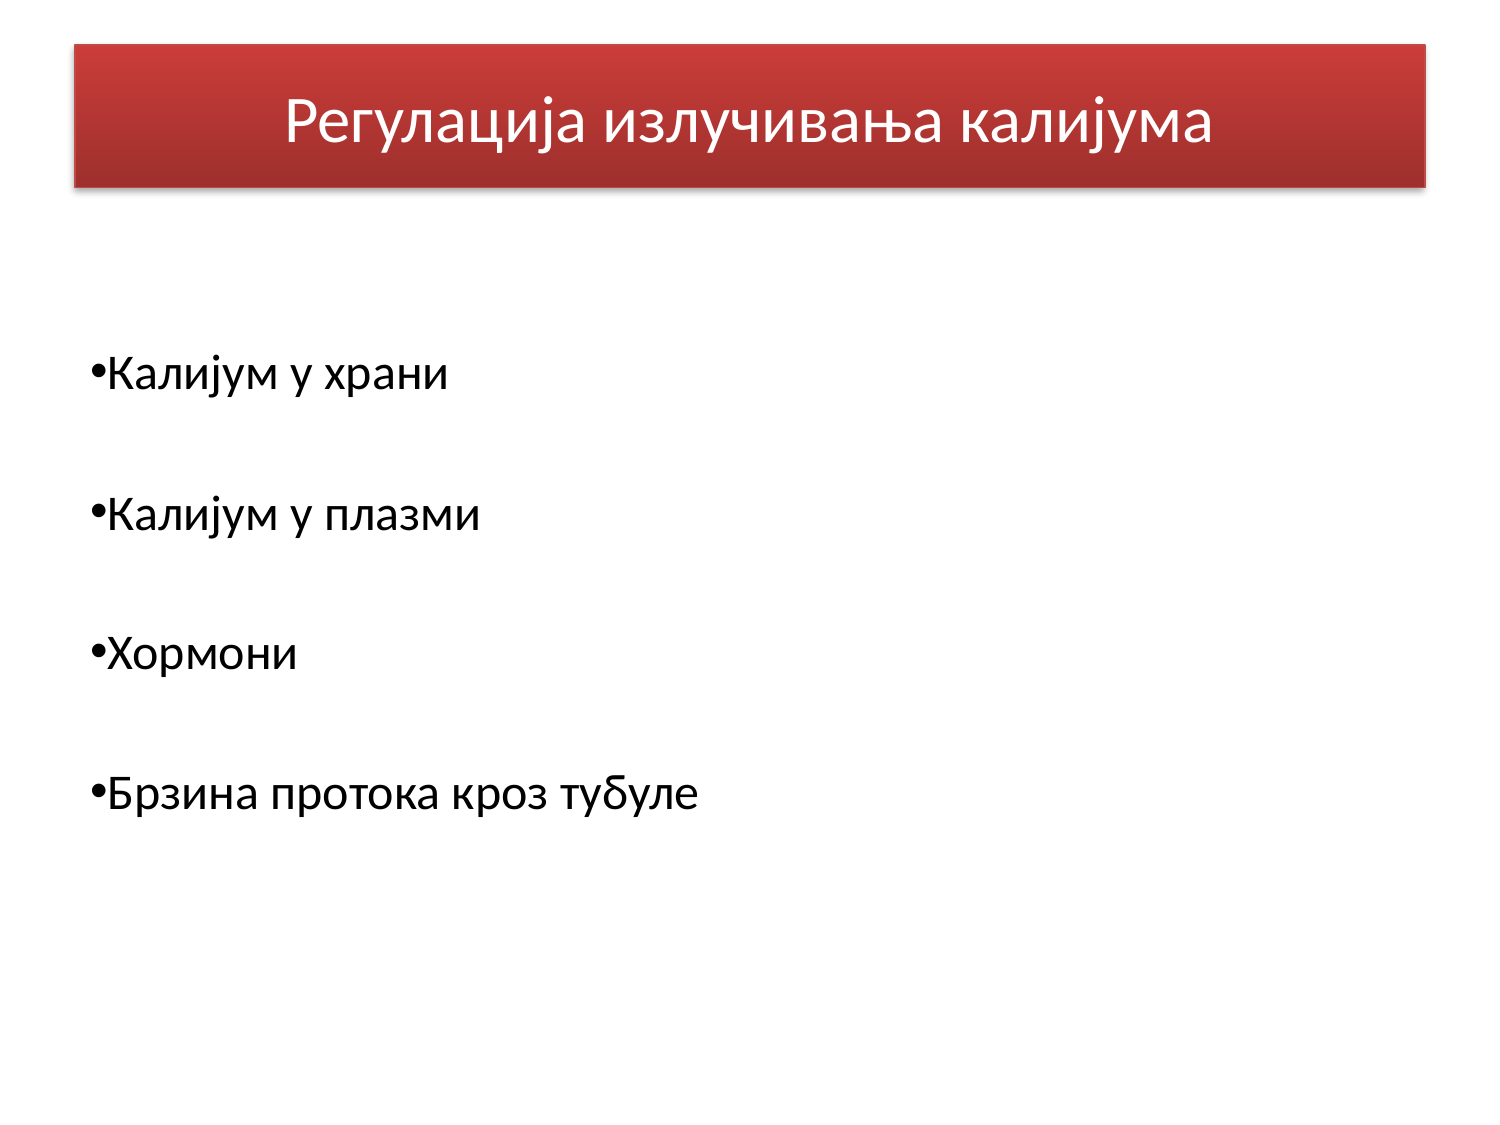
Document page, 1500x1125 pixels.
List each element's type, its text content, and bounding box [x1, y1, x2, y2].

title Регулација излучивања калијума [74, 44, 1426, 188]
list Калијум у храни Калијум у плазми Хормони Брзина протока кроз тубуле [75, 262, 1425, 1005]
